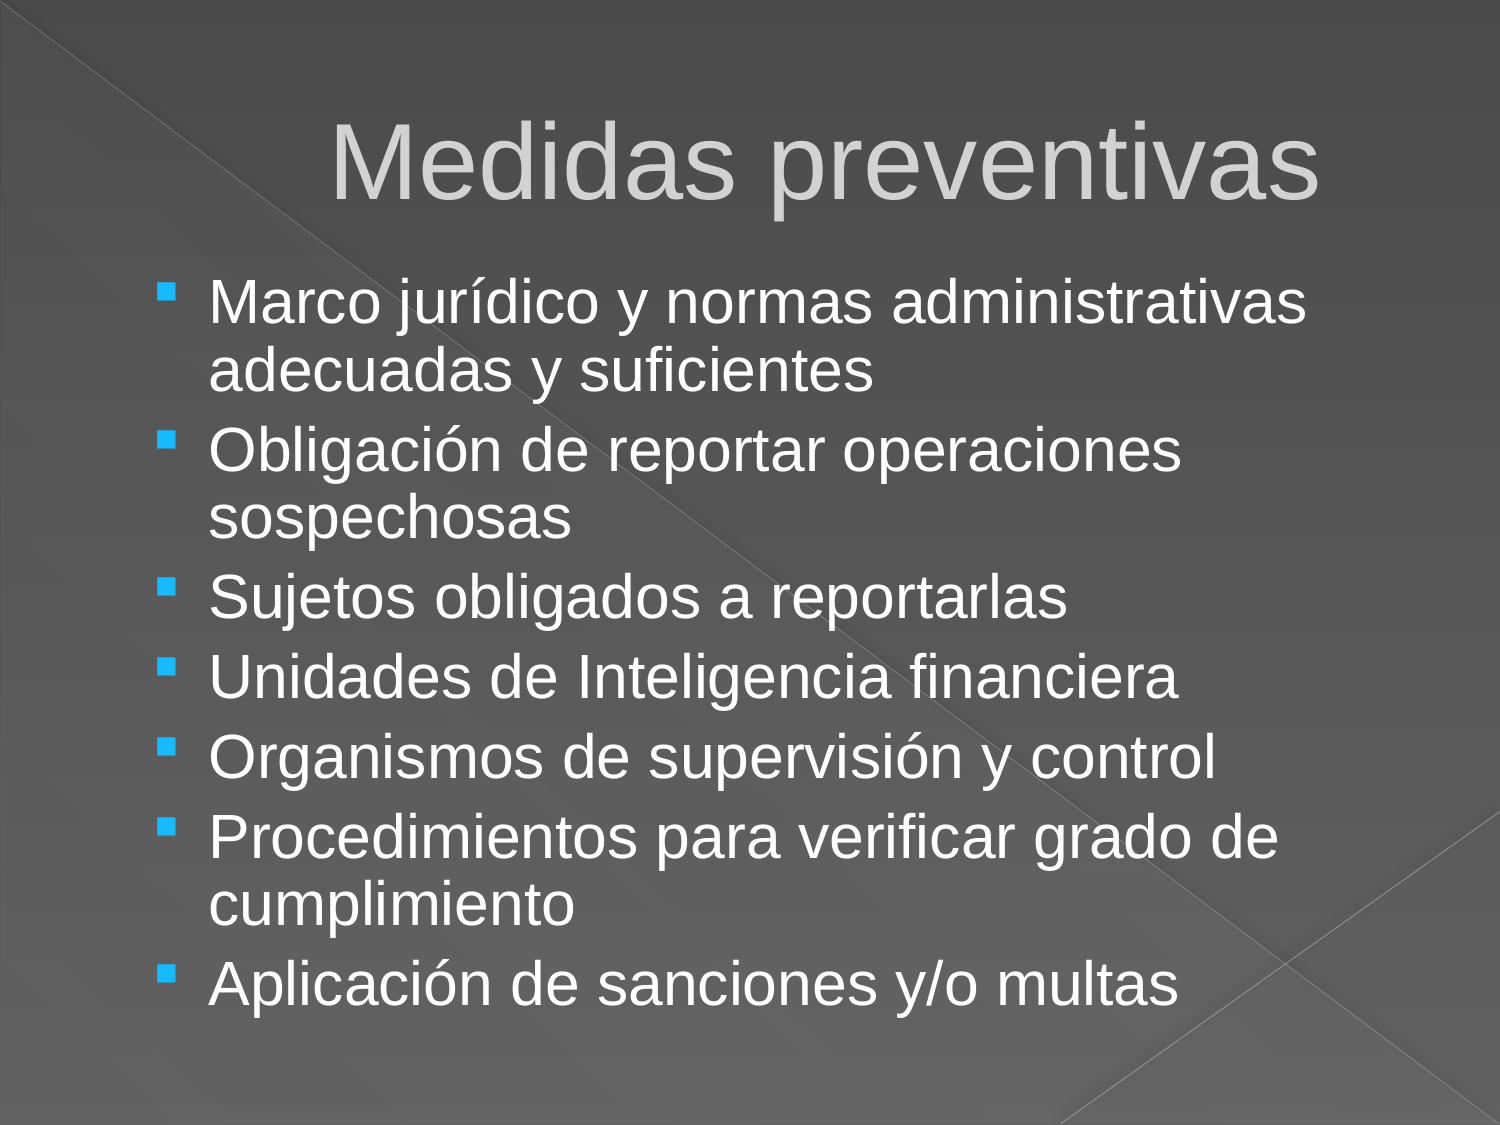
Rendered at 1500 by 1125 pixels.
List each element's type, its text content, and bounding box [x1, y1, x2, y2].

text_box Medidas preventivas [149, 62, 1500, 250]
text_box Marco jurídico y normas administrativas adecuadas y suficientes Obligación de reportar operaciones sospechosas Sujetos obligados a reportarlas Unidades de Inteligencia financiera Organismos de supervisión y control Procedimientos para verificar grado de cumplimiento Aplicación de sanciones y/o multas [137, 262, 1488, 1007]
